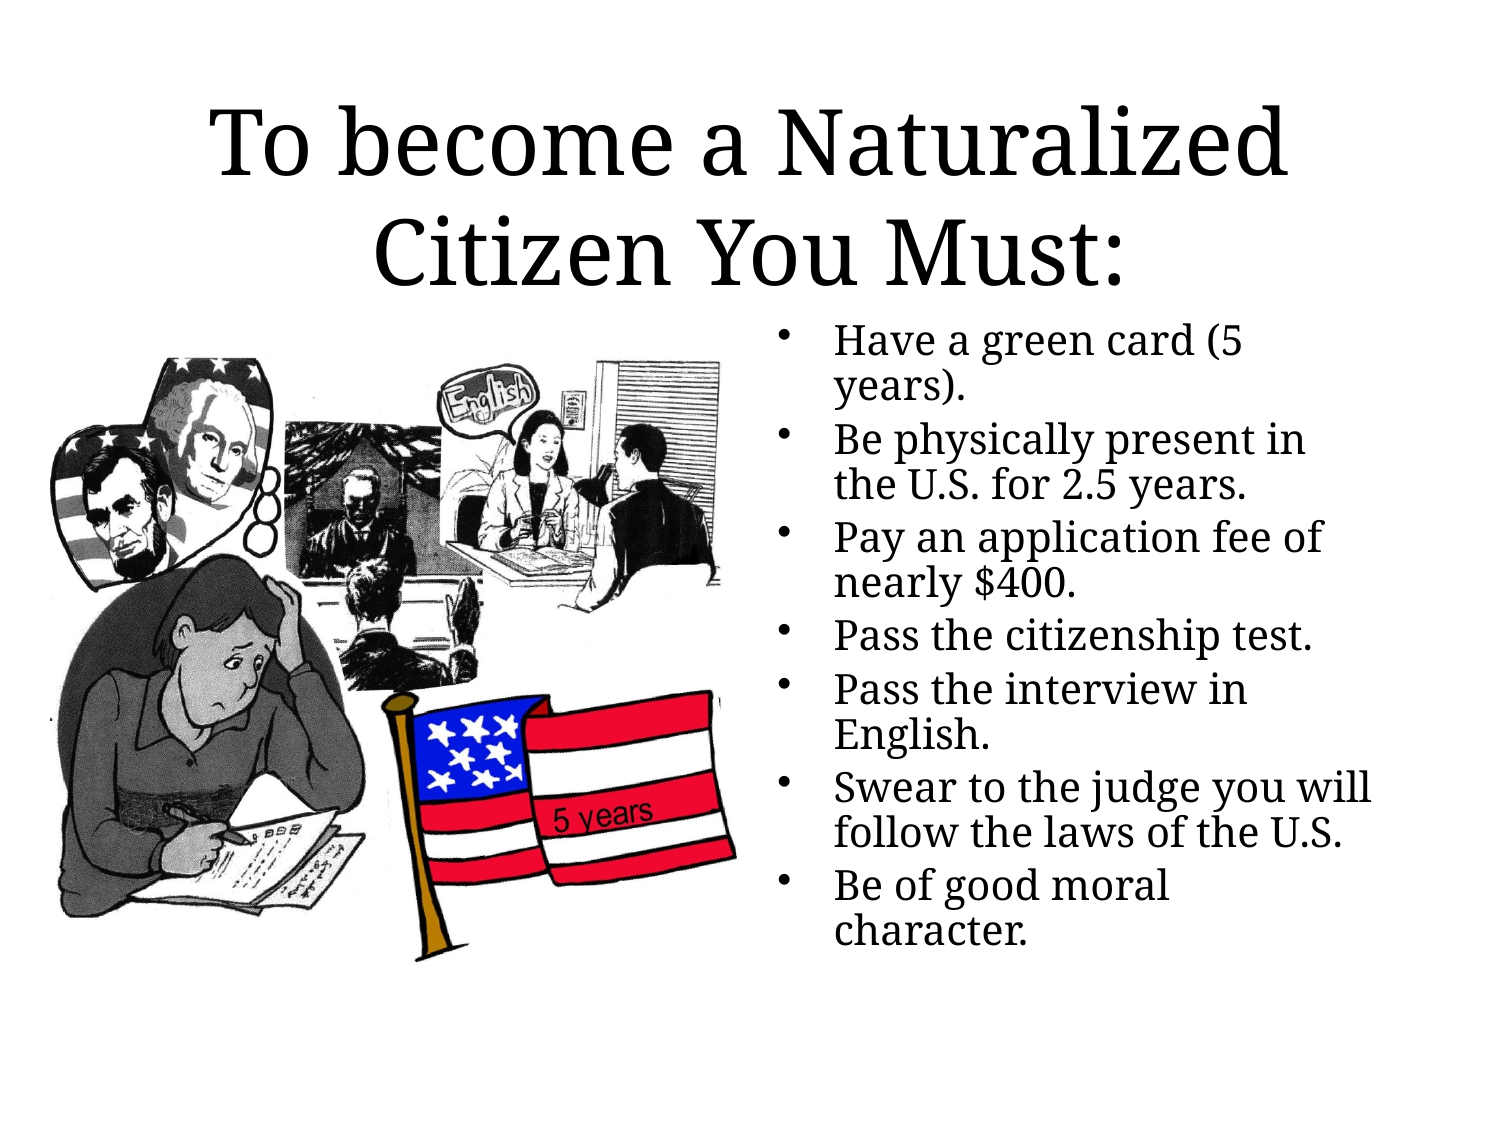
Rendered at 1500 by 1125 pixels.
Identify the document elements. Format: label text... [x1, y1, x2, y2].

text_box Have a green card (5 years). Be physically present in the U.S. for 2.5 years. Pay an application fee of nearly $400. Pass the citizenship test. Pass the interview in English. Swear to the judge you will follow the laws of the U.S. Be of good moral character. [762, 312, 1388, 1050]
text_box To become a Naturalized Citizen You Must: [112, 99, 1388, 288]
picture [49, 287, 738, 1038]
